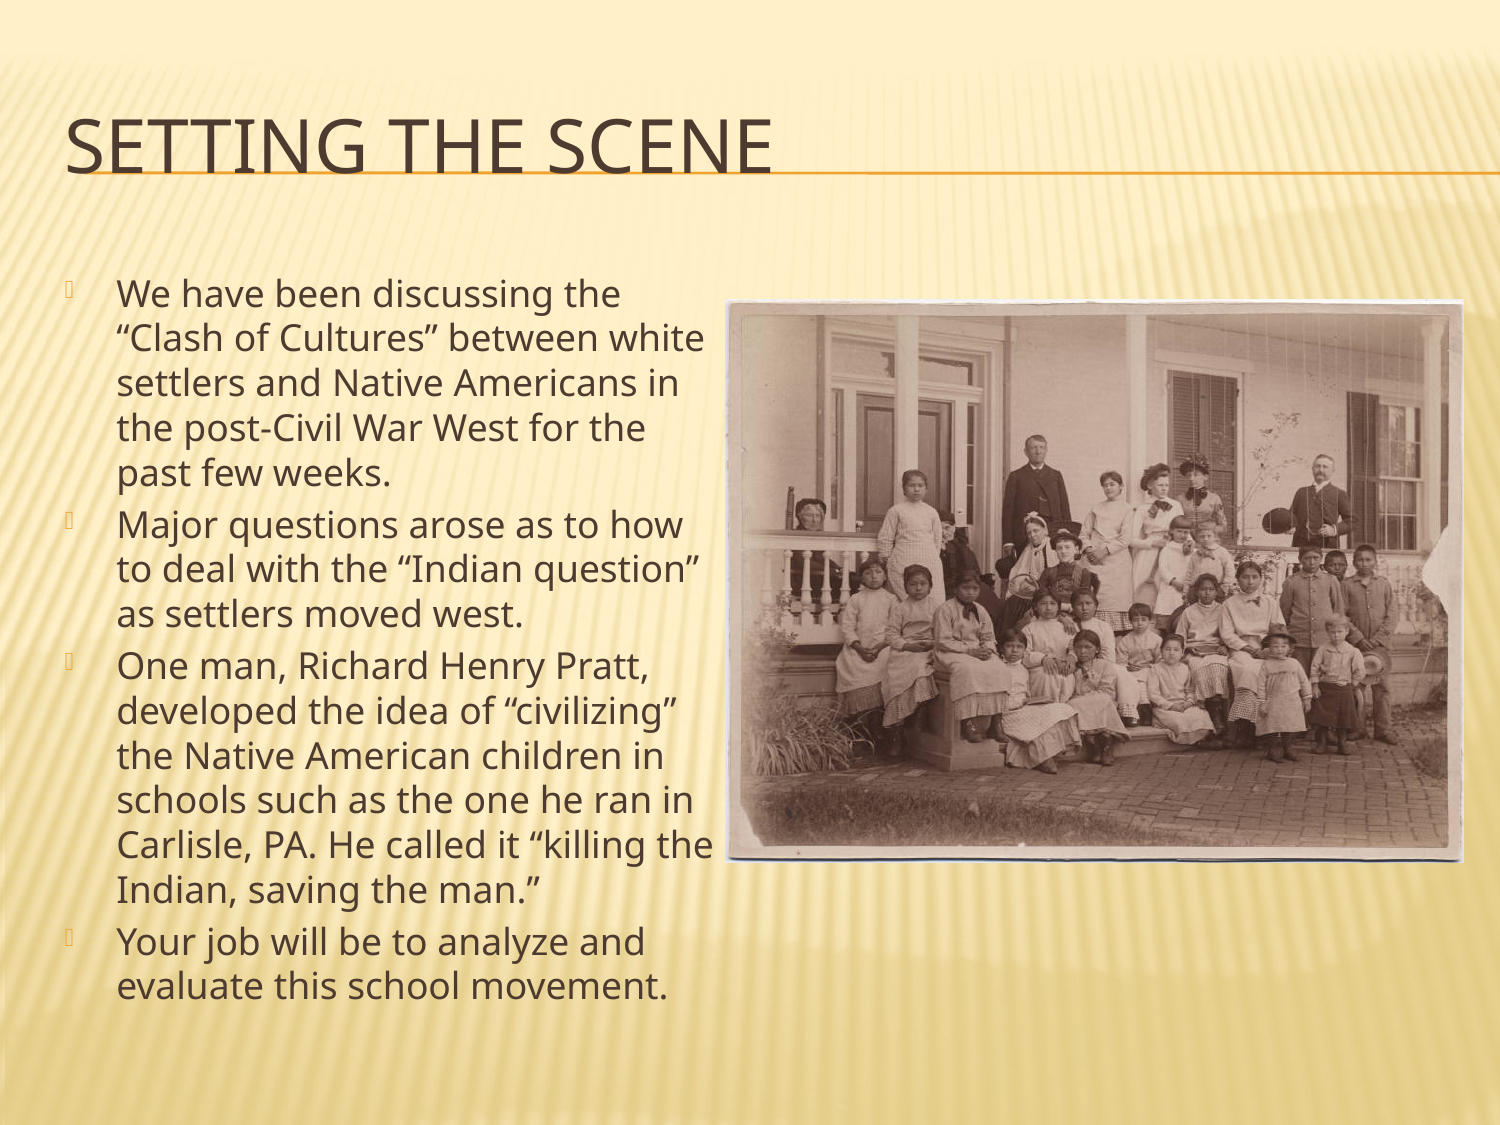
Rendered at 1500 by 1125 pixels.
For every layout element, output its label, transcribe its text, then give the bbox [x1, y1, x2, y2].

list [724, 299, 1464, 863]
list We have been discussing the “Clash of Cultures” between white settlers and Native Americans in the post-Civil War West for the past few weeks. Major questions arose as to how to deal with the “Indian question” as settlers moved west. One man, Richard Henry Pratt, developed the idea of “civilizing” the Native American children in schools such as the one he ran in Carlisle, PA. He called it “killing the Indian, saving the man.” Your job will be to analyze and evaluate this school movement. [50, 262, 738, 1038]
title Setting the Scene [49, 75, 1475, 213]
